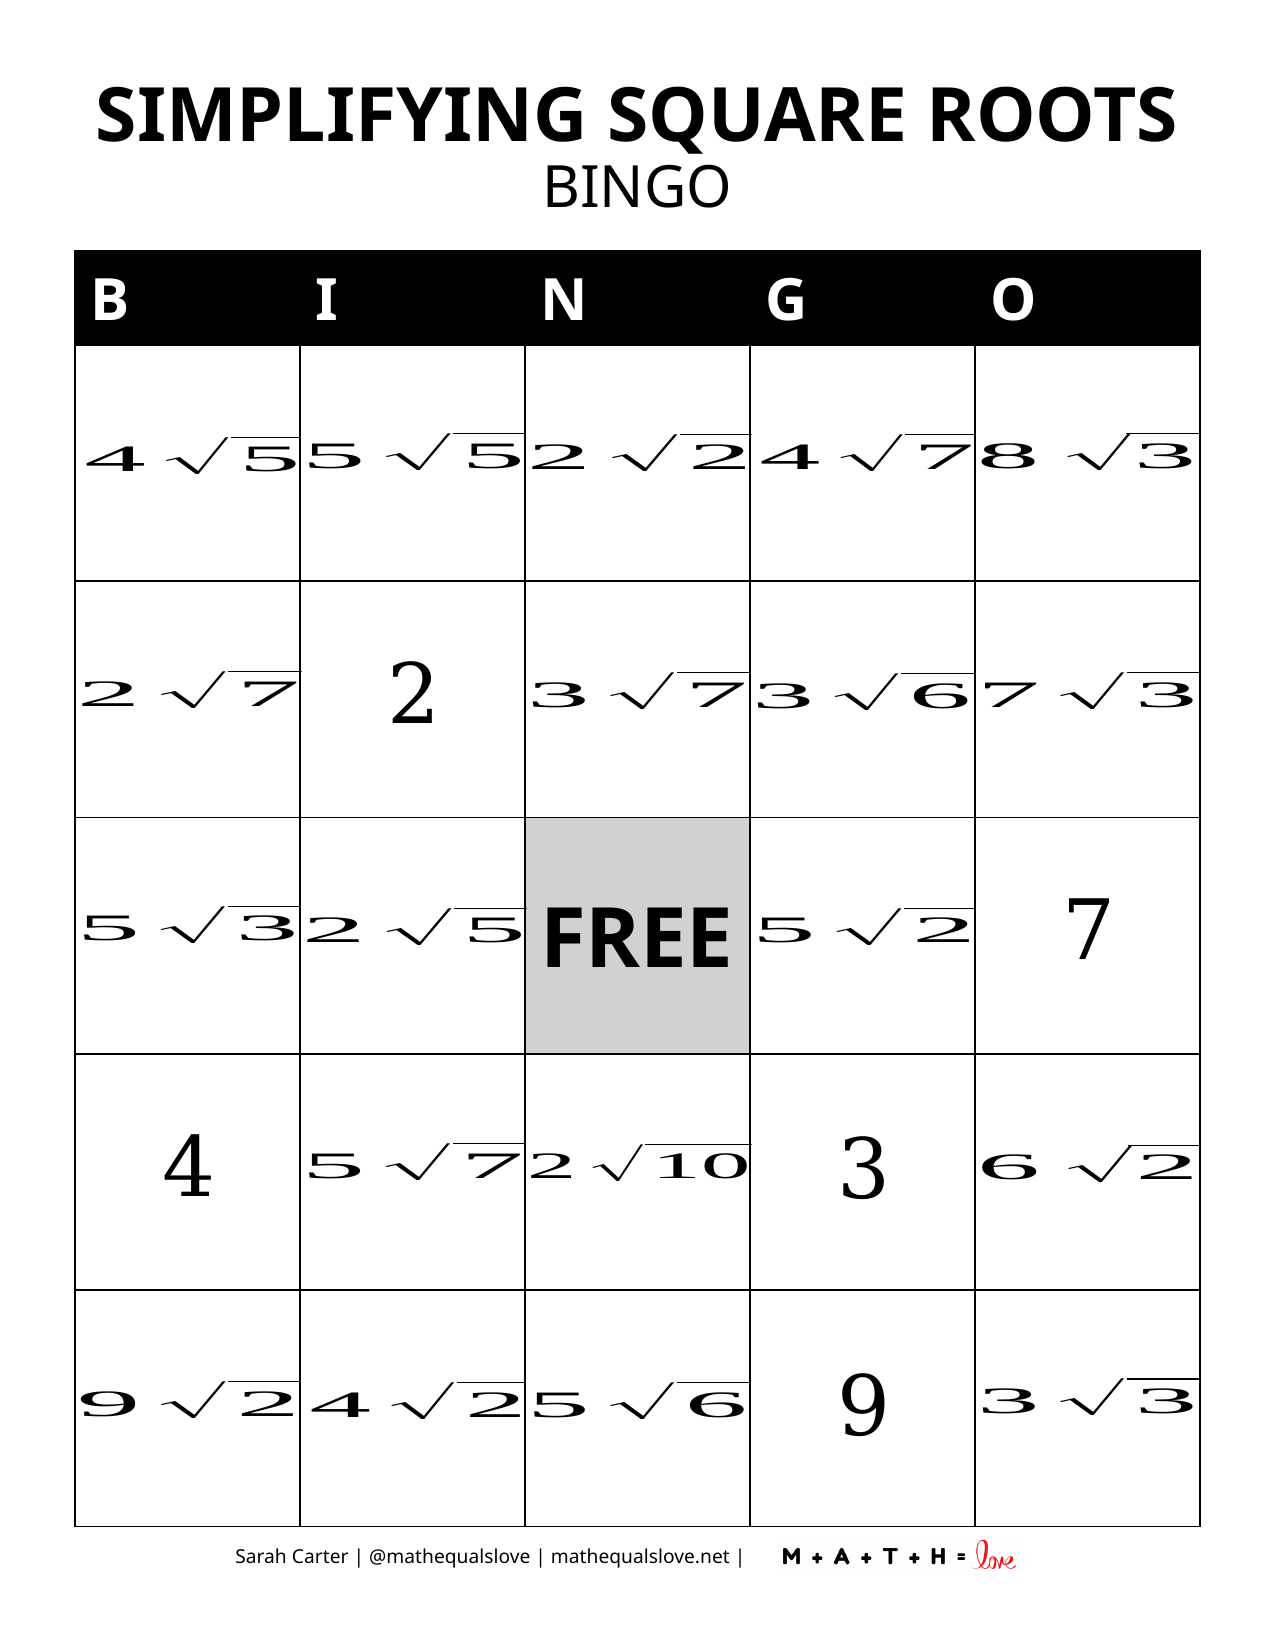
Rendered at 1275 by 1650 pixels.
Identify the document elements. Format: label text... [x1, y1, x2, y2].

table_header I [301, 251, 524, 344]
text_box 9 [750, 1378, 978, 1426]
table_header N [526, 251, 749, 344]
table_cell [976, 950, 1199, 1053]
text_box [220, 1535, 1055, 1576]
table_header G [751, 251, 974, 344]
table_cell [526, 346, 749, 580]
table_cell [301, 714, 524, 817]
table_header B [76, 251, 299, 344]
table_cell FREE [526, 818, 749, 1053]
table_cell [751, 1055, 974, 1141]
table_cell [301, 582, 524, 666]
table_cell [76, 1055, 299, 1139]
table_cell [976, 818, 1199, 902]
table_cell [526, 1055, 749, 1289]
text_box 2 [300, 666, 528, 714]
table_cell [76, 1187, 299, 1289]
table_cell [301, 346, 524, 580]
text_box 4 [75, 1139, 303, 1187]
table_cell [751, 1189, 974, 1289]
table_cell [751, 346, 974, 580]
table_cell [76, 346, 299, 580]
table_cell [751, 1291, 974, 1378]
table_cell [301, 818, 524, 1053]
text_box SIMPLIFYING SQUARE ROOTS [74, 59, 1200, 165]
table_cell [976, 1291, 1199, 1526]
table_cell [976, 582, 1199, 817]
text_box BINGO [74, 165, 1200, 226]
table_cell [976, 346, 1199, 580]
table_cell [301, 1055, 524, 1289]
table_cell [76, 582, 299, 817]
text_box 7 [975, 902, 1203, 950]
table_cell [526, 582, 749, 817]
table_cell [526, 1291, 749, 1526]
text_box 3 [750, 1141, 978, 1189]
table_cell [976, 1055, 1199, 1289]
table_header O [976, 251, 1199, 344]
table_cell [76, 1291, 299, 1526]
table_cell [751, 818, 974, 1053]
table_cell [76, 818, 299, 1053]
table_cell [751, 1426, 974, 1526]
table_cell [301, 1291, 524, 1526]
table_cell [751, 582, 974, 817]
